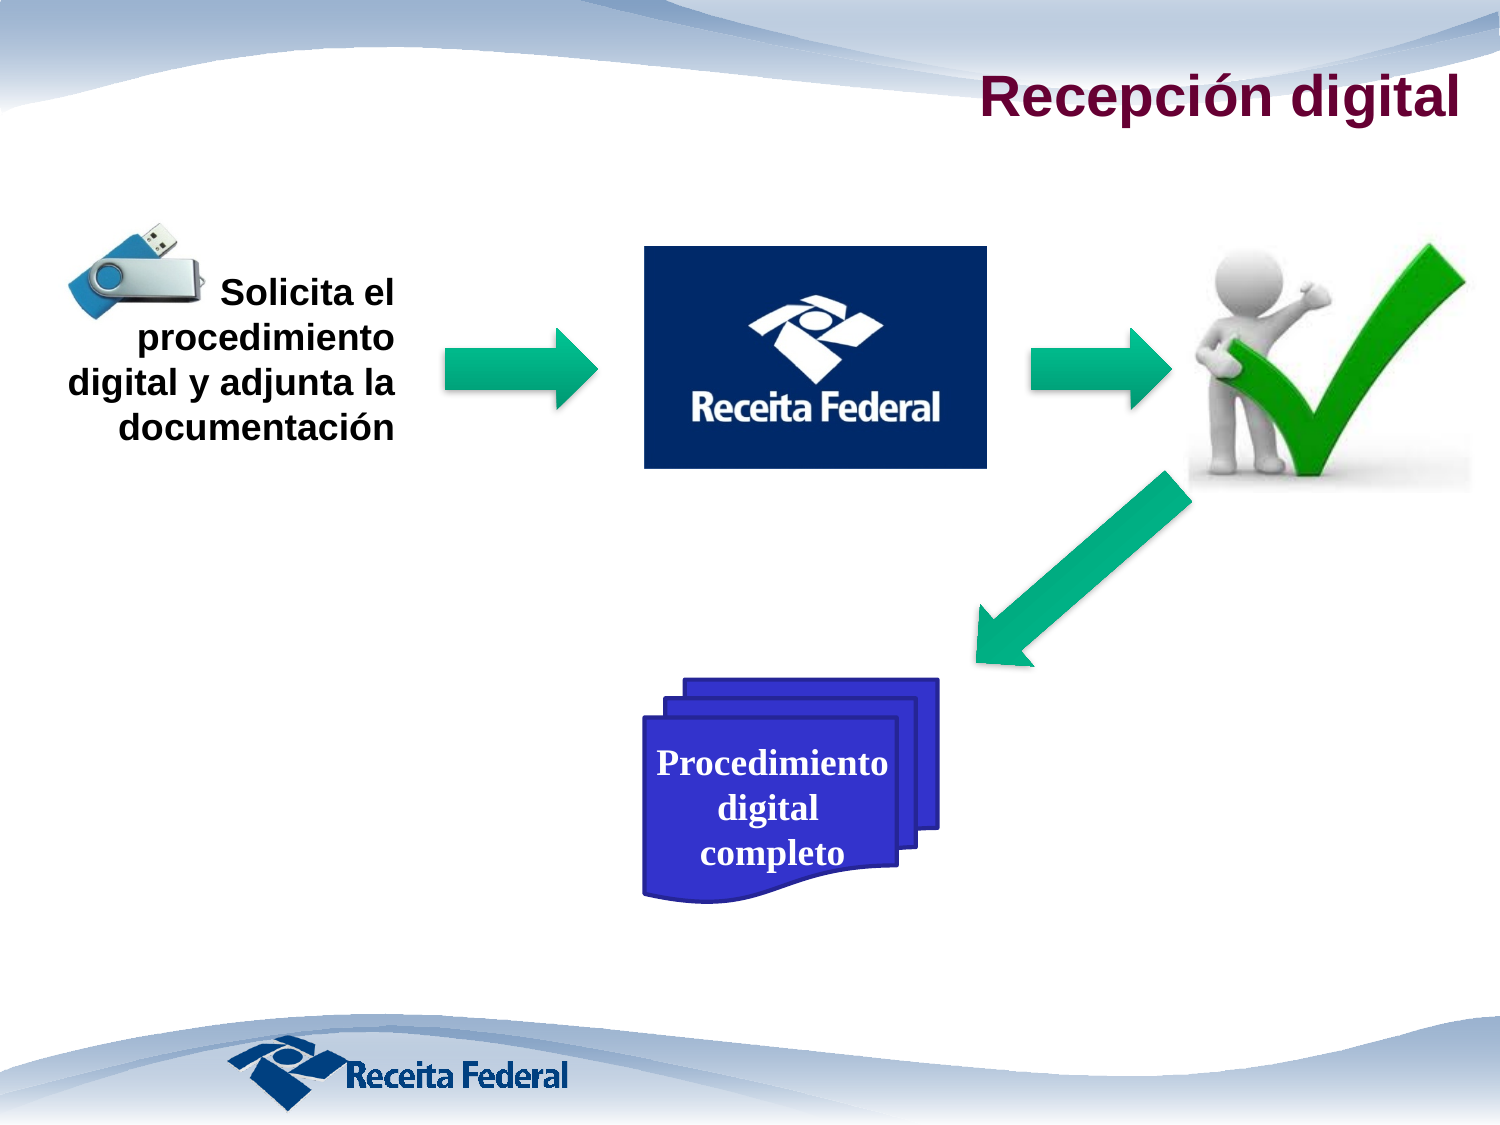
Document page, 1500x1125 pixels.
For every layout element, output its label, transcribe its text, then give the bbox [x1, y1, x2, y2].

picture [1183, 222, 1477, 493]
text_box [1031, 328, 1172, 411]
title Recepción digital [17, 42, 1472, 144]
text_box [46, 210, 411, 458]
text_box Procedimiento digital completo [642, 677, 940, 904]
picture [225, 1033, 576, 1117]
picture [644, 245, 987, 469]
text_box [976, 470, 1192, 667]
text_box [445, 328, 598, 411]
